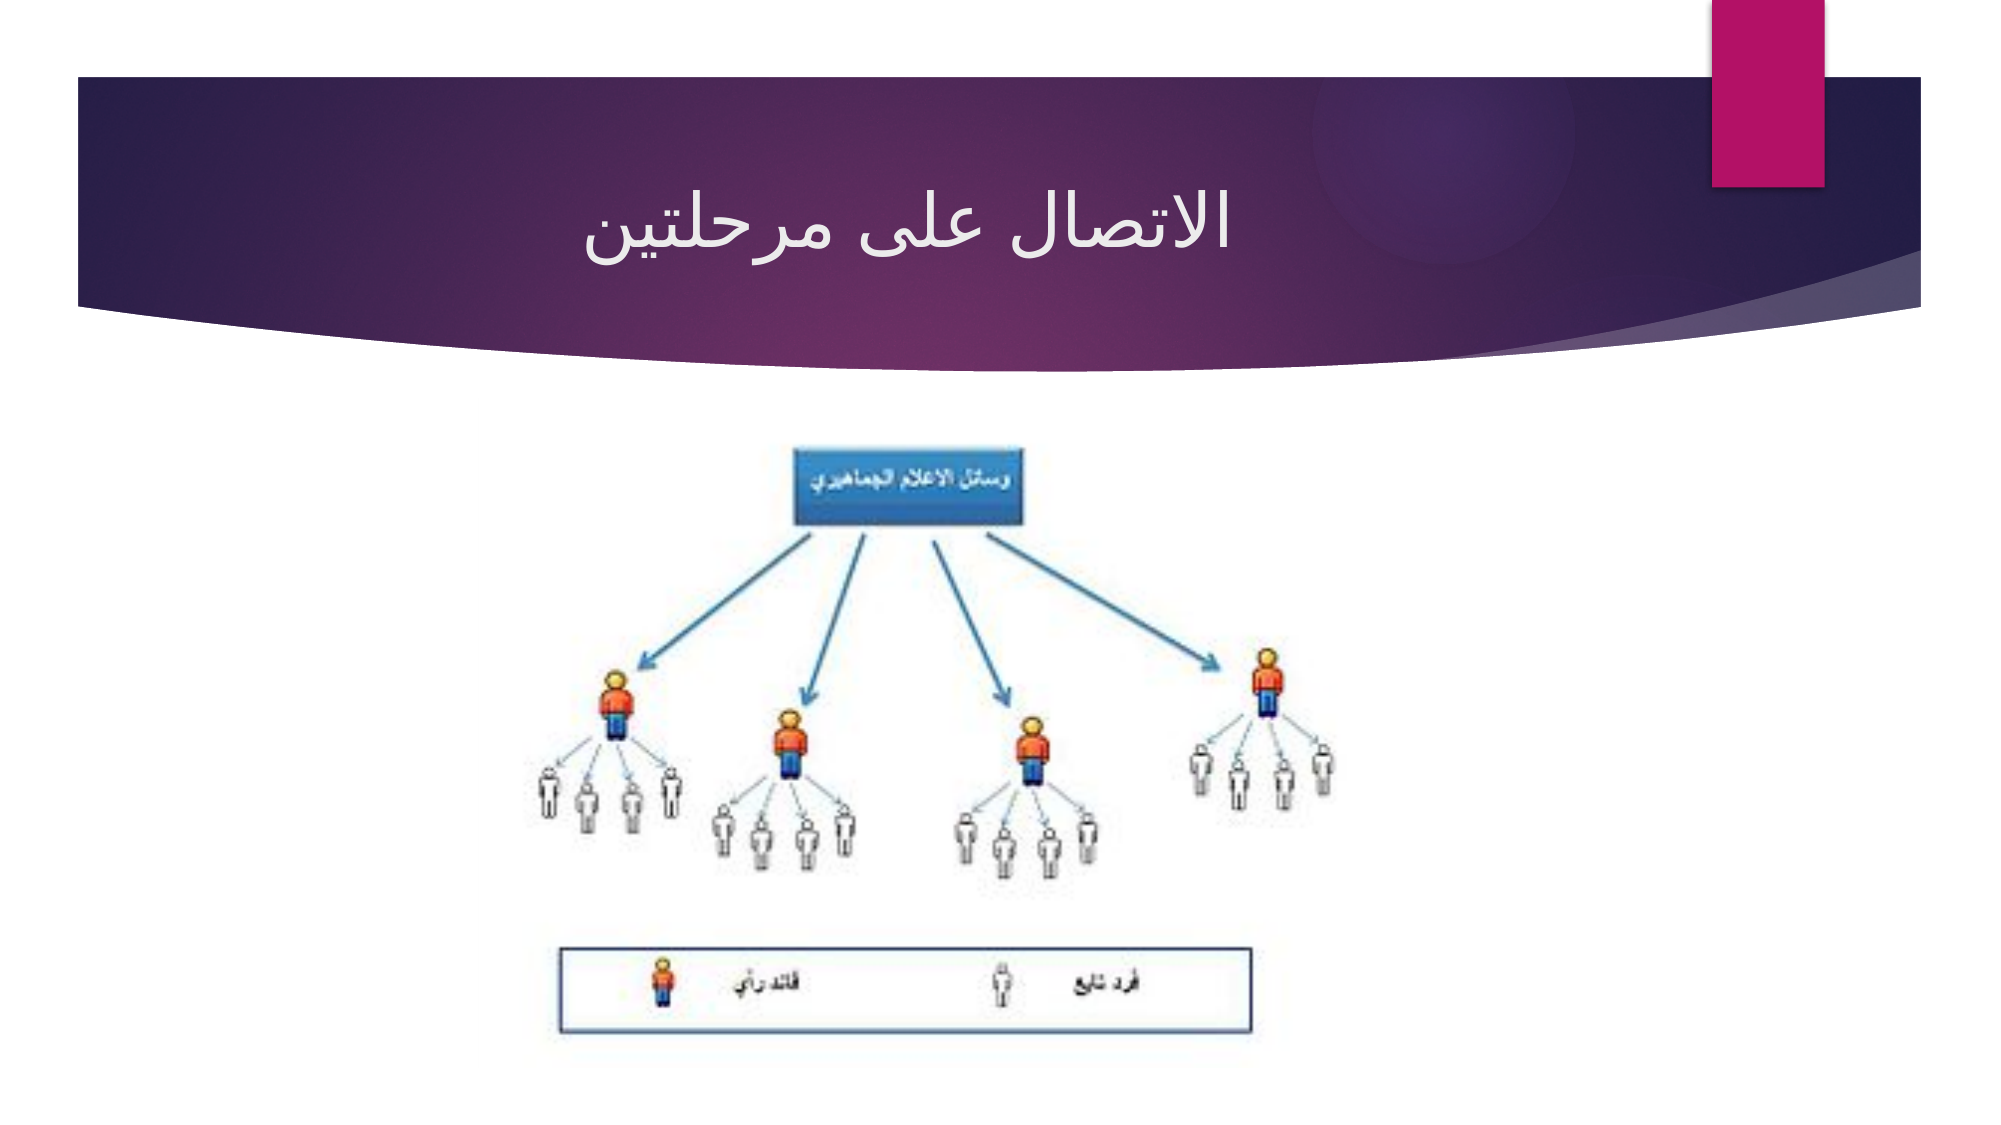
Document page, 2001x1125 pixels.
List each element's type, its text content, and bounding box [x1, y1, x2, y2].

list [476, 398, 1374, 1068]
title الاتصال على مرحلتين [189, 159, 1627, 276]
